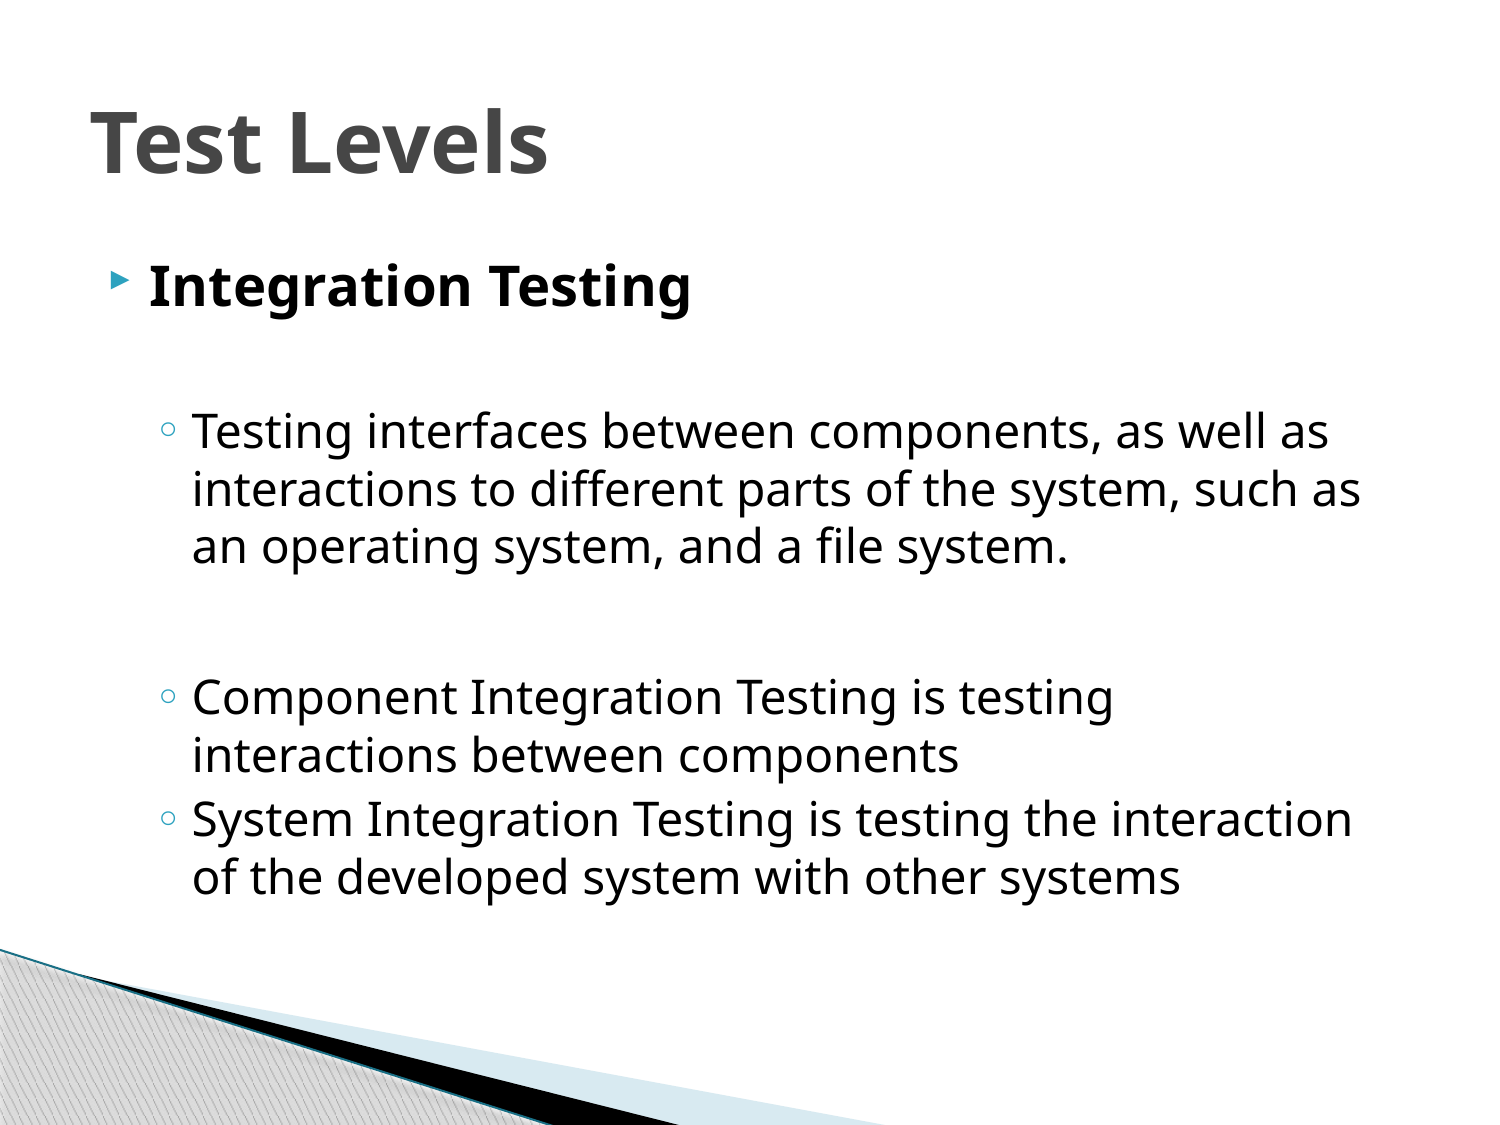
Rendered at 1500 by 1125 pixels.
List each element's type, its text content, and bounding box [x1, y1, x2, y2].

list Integration Testing Testing interfaces between components, as well as interactions to different parts of the system, such as an operating system, and a file system. Component Integration Testing is testing interactions between components System Integration Testing is testing the interaction of the developed system with other systems [75, 243, 1388, 1012]
title Test Levels [75, 45, 1425, 233]
